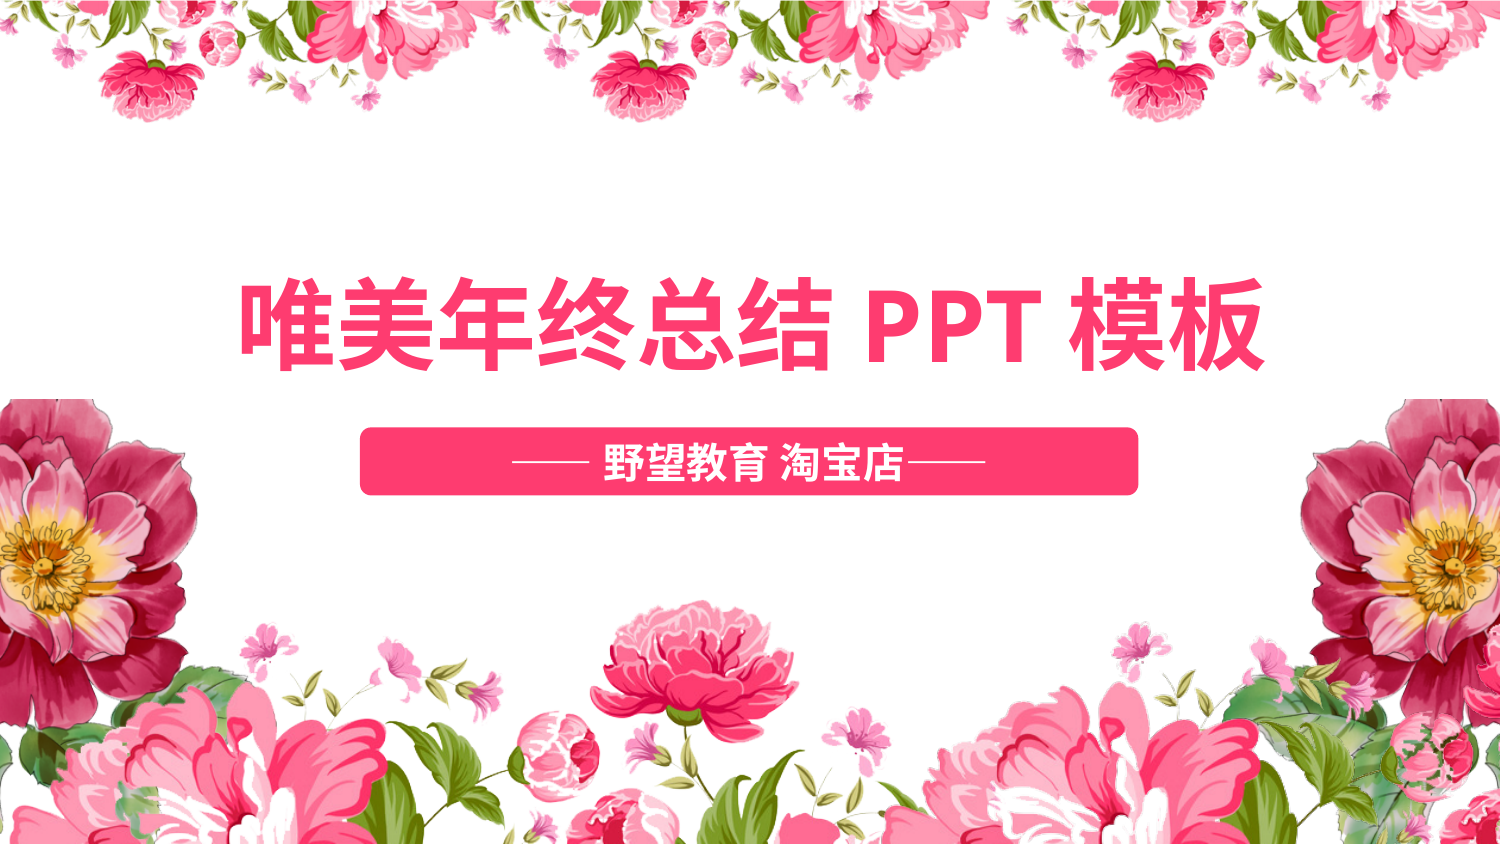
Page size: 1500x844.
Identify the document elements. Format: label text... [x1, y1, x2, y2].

text_box 唯美年终总结PPT模板 [221, 254, 1283, 390]
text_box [0, 0, 1500, 123]
picture [1221, 399, 1500, 599]
picture [0, 399, 277, 599]
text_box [0, 599, 1500, 844]
text_box ——野望教育 淘宝店—— [358, 426, 1140, 497]
